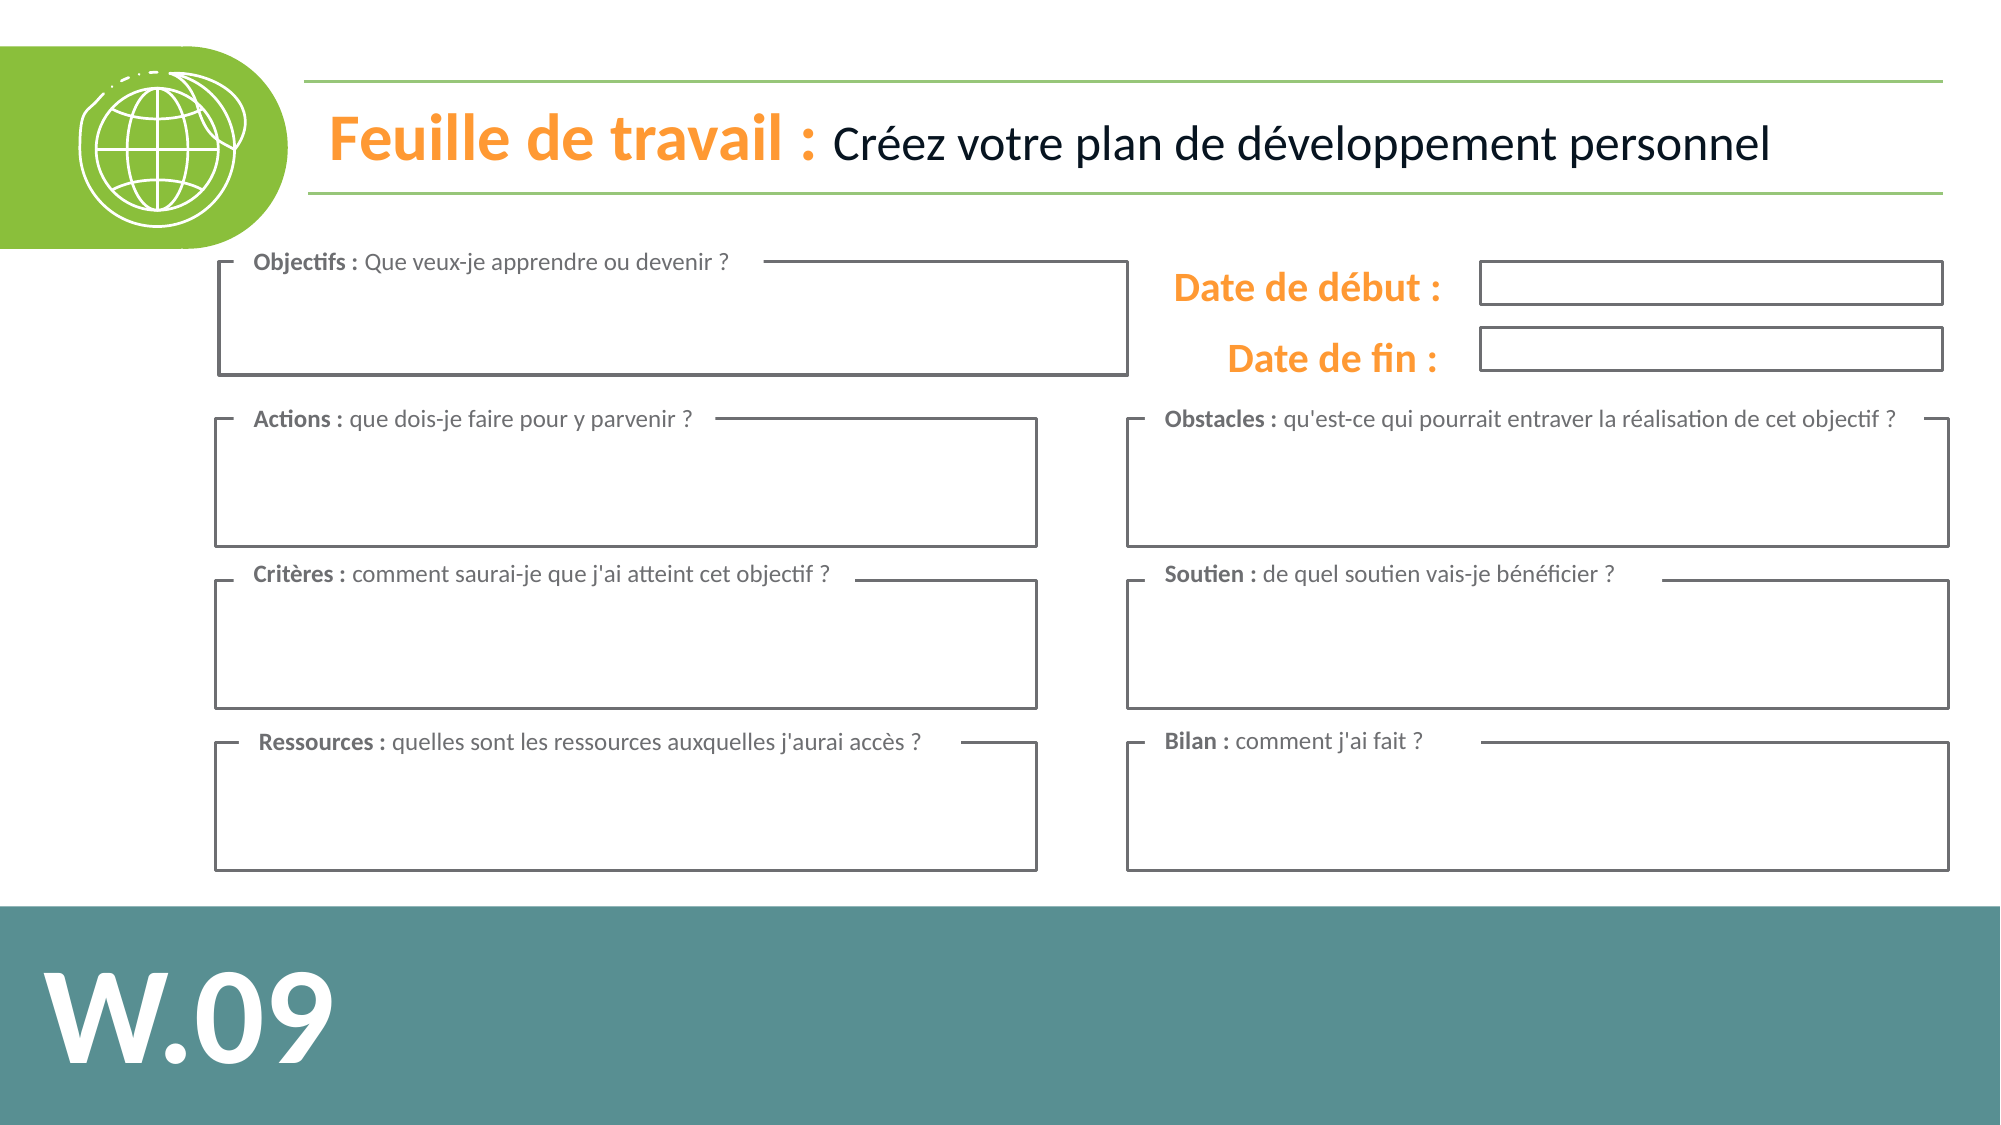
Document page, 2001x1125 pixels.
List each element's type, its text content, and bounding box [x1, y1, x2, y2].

text_box Actions : que dois-je faire pour y parvenir ? [233, 397, 716, 440]
text_box W.09 [23, 957, 396, 1125]
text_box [79, 71, 246, 227]
text_box Ressources : quelles sont les ressources auxquelles j'aurai accès ? [238, 719, 961, 772]
text_box Bilan : comment j'ai fait ? [1144, 719, 1481, 772]
text_box [1127, 742, 1949, 871]
text_box [1127, 418, 1949, 547]
text_box Feuille de travail : Créez votre plan de développement personnel [309, 113, 1873, 176]
text_box Date de fin : [1207, 321, 1537, 391]
text_box Soutien : de quel soutien vais-je bénéficier ? [1144, 551, 1663, 604]
text_box [1127, 580, 1949, 709]
text_box [215, 742, 1037, 871]
text_box Date de début : [1153, 249, 1570, 320]
text_box Critères : comment saurai-je que j'ai atteint cet objectif ? [233, 552, 855, 604]
text_box [219, 261, 1128, 375]
text_box [1480, 261, 1943, 305]
text_box [0, 46, 288, 249]
text_box [1537, 327, 1943, 371]
text_box Obstacles : qu'est-ce qui pourrait entraver la réalisation de cet objectif ? [1144, 396, 1924, 440]
text_box [215, 580, 1037, 709]
text_box Objectifs : Que veux-je apprendre ou devenir ? [233, 239, 764, 283]
text_box [0, 906, 2000, 1125]
text_box [215, 418, 1037, 547]
